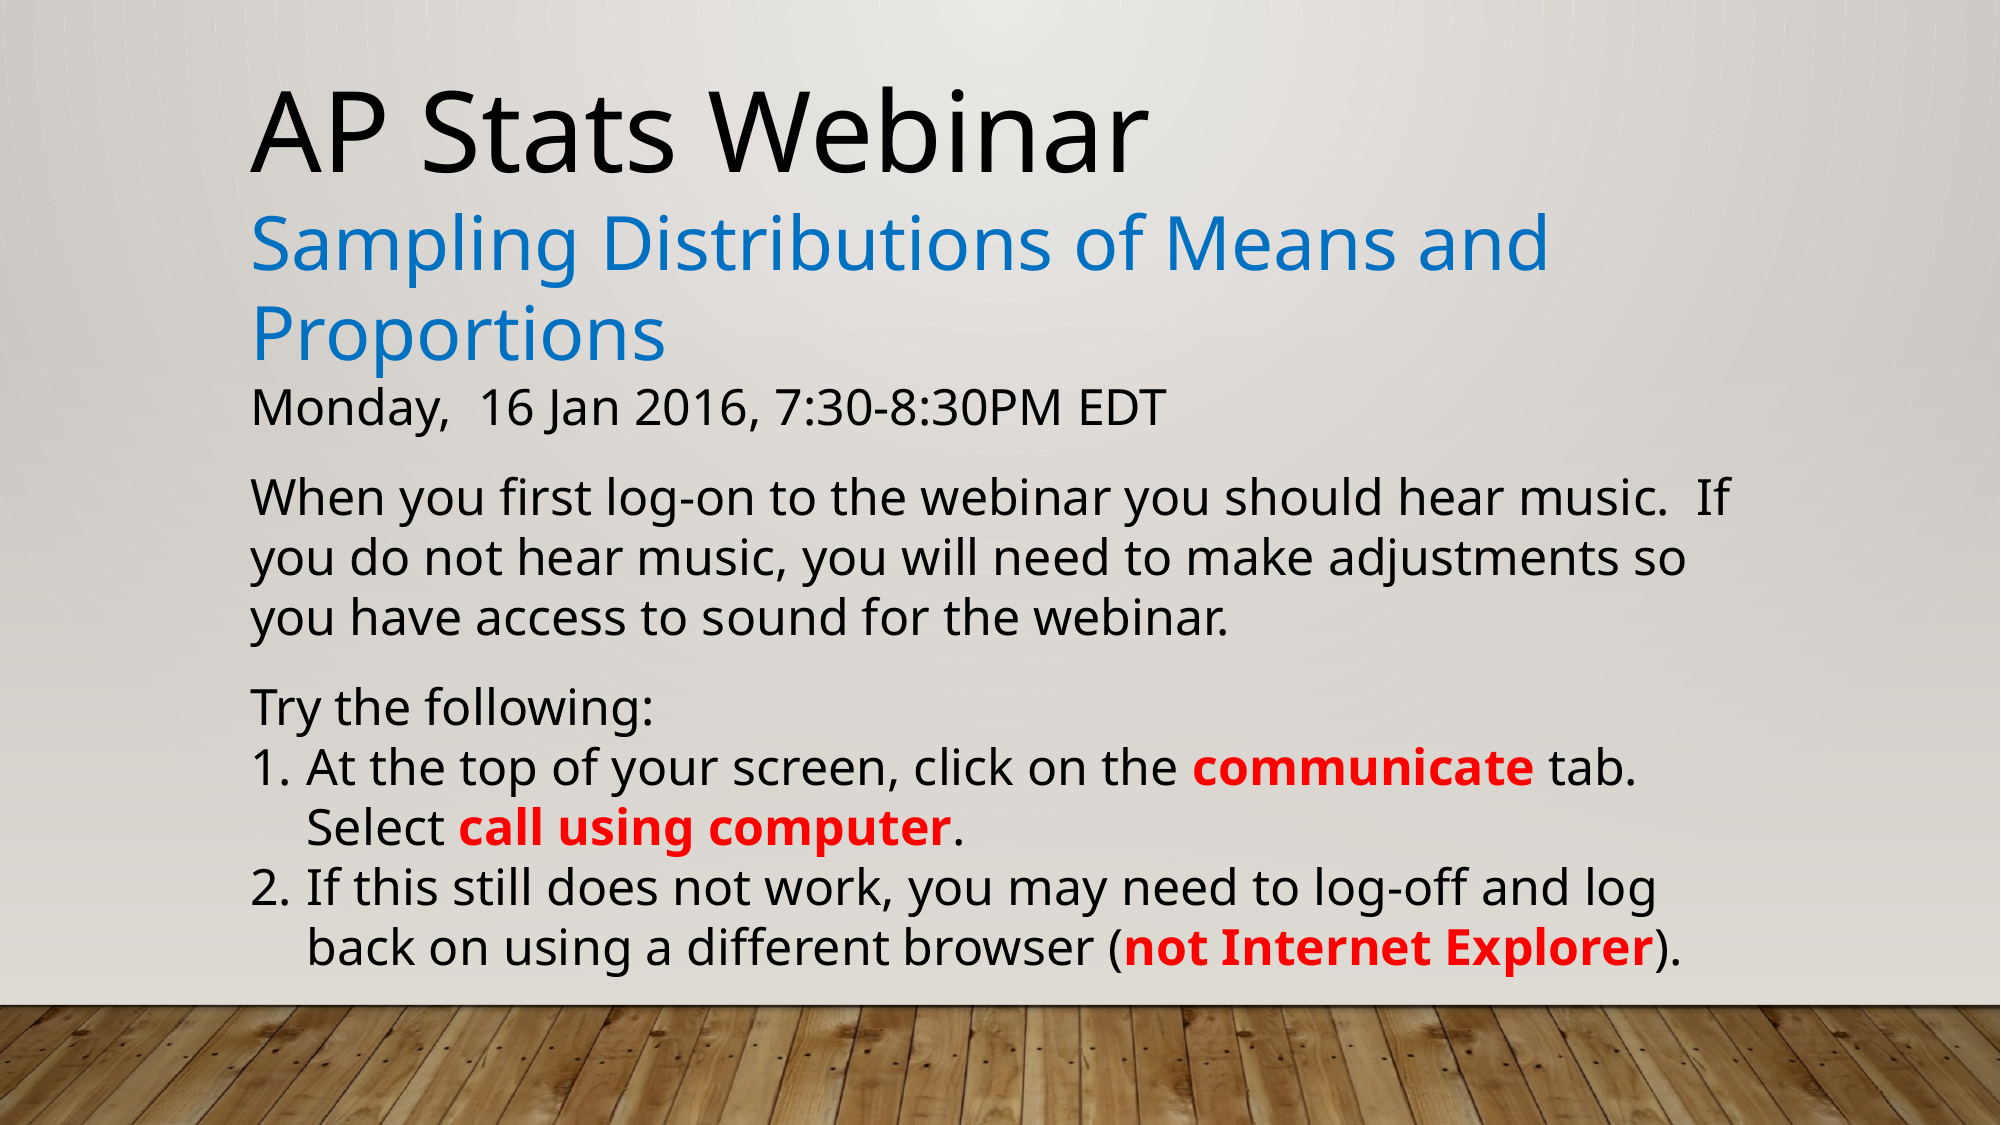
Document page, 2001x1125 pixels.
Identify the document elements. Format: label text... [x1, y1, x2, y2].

picture [0, 1005, 2000, 1125]
text_box AP Stats Webinar Sampling Distributions of Means and Proportions Monday, 16 Jan 2016, 7:30-8:30PM EDT When you first log-on to the webinar you should hear music. If you do not hear music, you will need to make adjustments so you have access to sound for the webinar. Try the following: At the top of your screen, click on the communicate tab. Select call using computer. If this still does not work, you may need to log-off and log back on using a different browser (not Internet Explorer). [235, 52, 1776, 1043]
